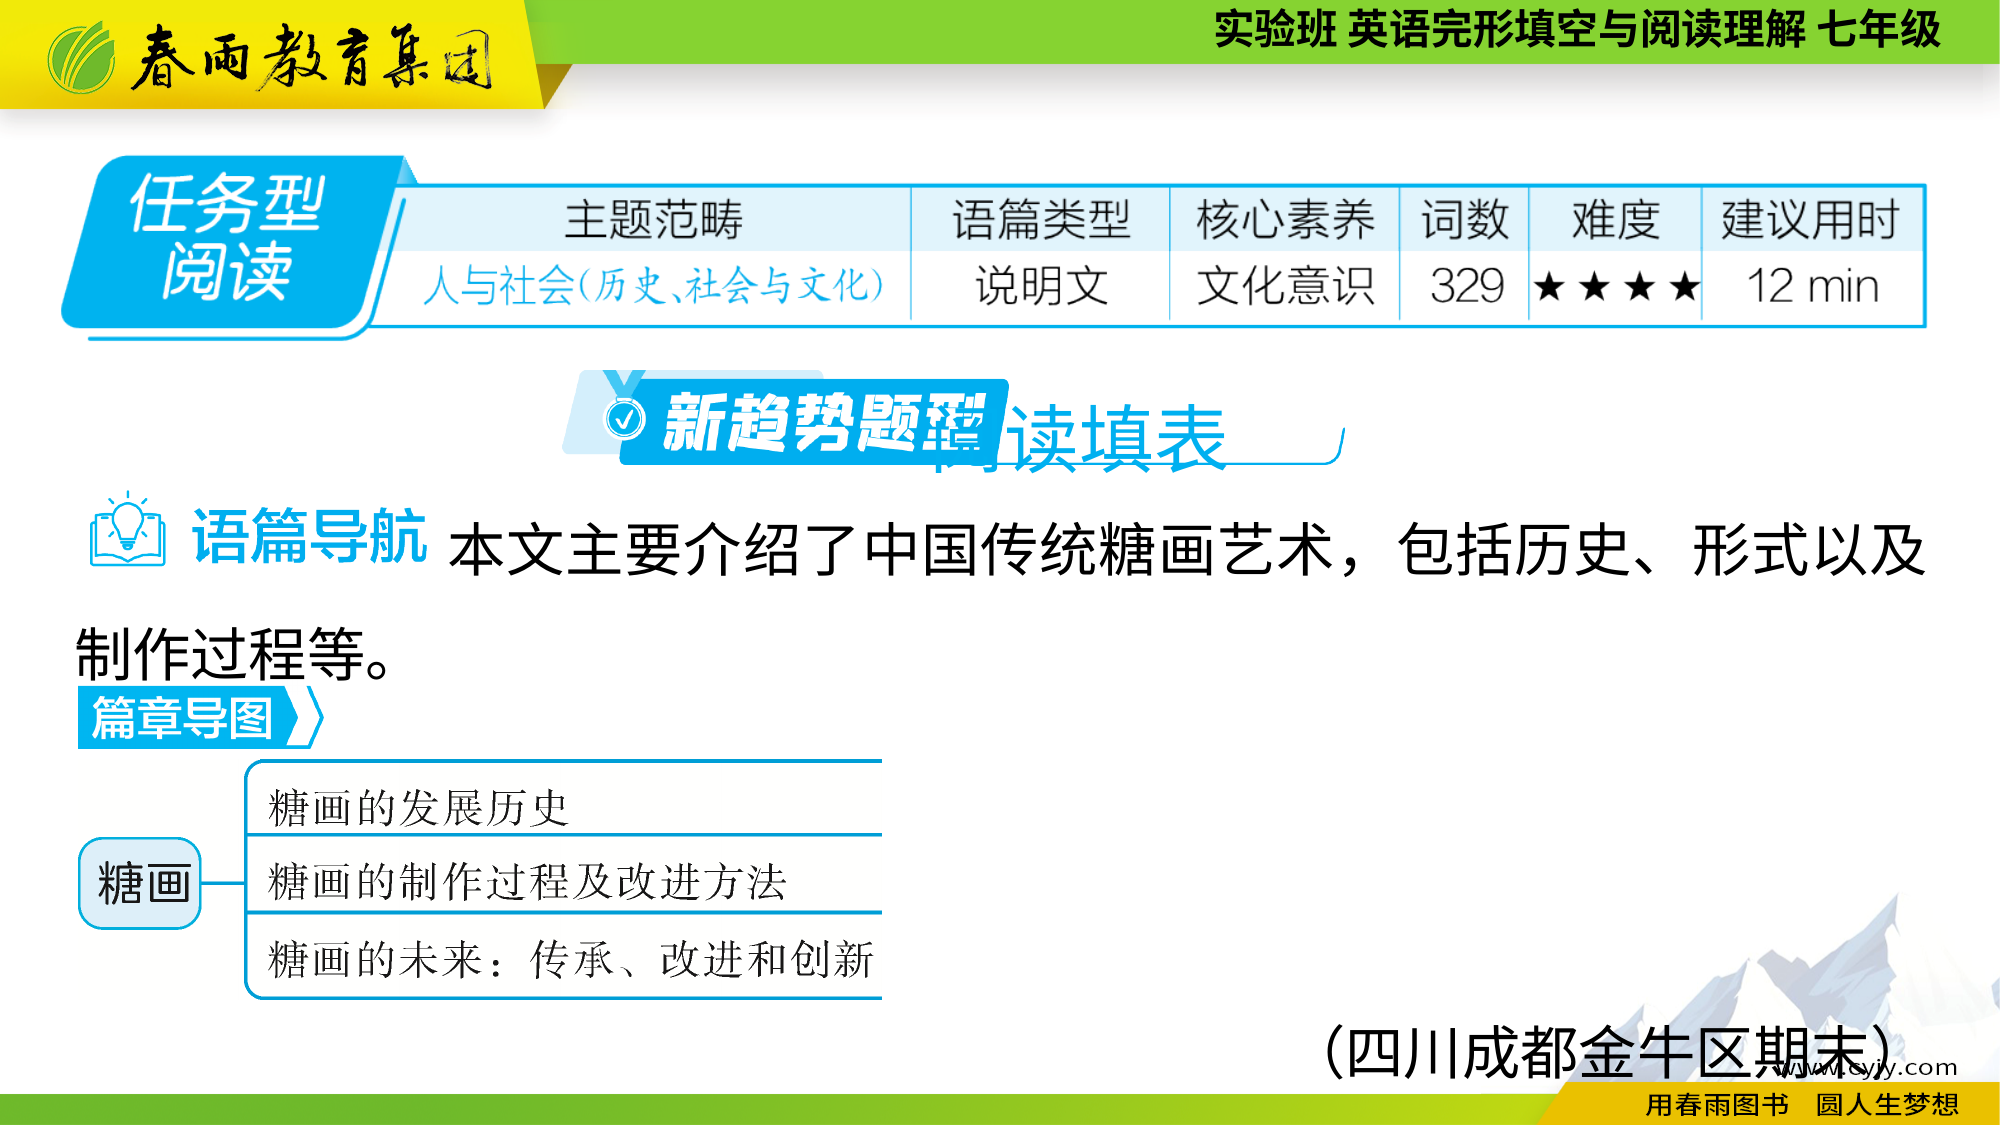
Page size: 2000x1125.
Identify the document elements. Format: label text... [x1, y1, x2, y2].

text_box （四川成都金牛区期末） [59, 973, 1944, 1094]
text_box 阅读填表 [59, 365, 1944, 470]
picture [0, 0, 2000, 1125]
list 本文主要介绍了中国传统糖画艺术，包括历史、形式以及制作过程等。 [59, 470, 1944, 685]
